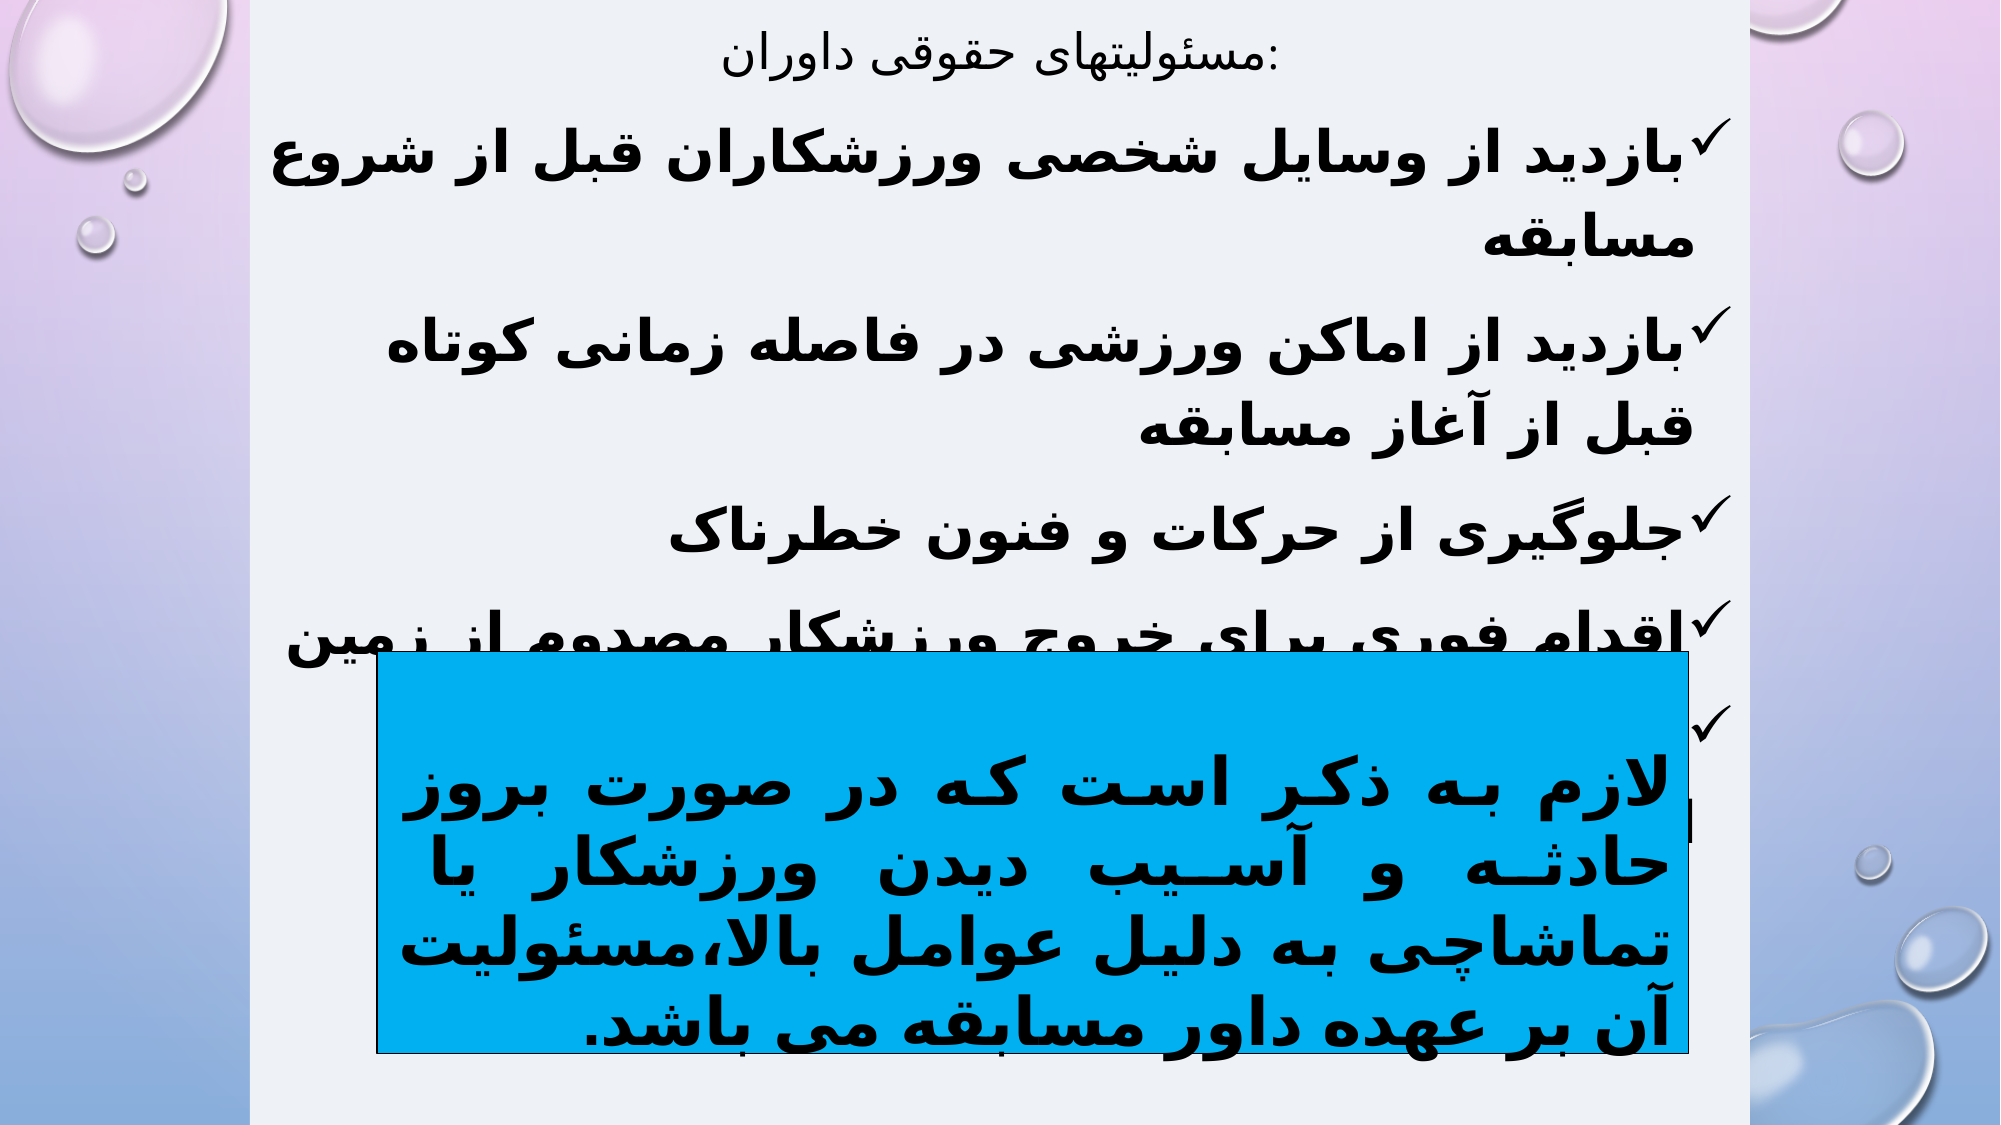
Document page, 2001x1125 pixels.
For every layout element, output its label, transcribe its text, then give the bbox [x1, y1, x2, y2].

picture [1750, 0, 2000, 1125]
list مسئولیتهای حقوقی داوران: بازدید از وسایل شخصی ورزشکاران قبل از شروع مسابقه بازدید از اماکن ورزشی در فاصله زمانی کوتاه قبل از آغاز مسابقه جلوگیری از حرکات و فنون خطرناک اقدام فوری برای خروج ورزشکار مصدوم از زمین تشخیص قابلیت برگزاری مسابقه در شرایط اضطراری. [249, 0, 1750, 1125]
text_box لازم به ذکر است که در صورت بروز حادثه و آسیب دیدن ورزشکار یا تماشاچی به دلیل عوامل بالا،مسئولیت آن بر عهده داور مسابقه می باشد. [377, 651, 1689, 1054]
picture [0, 0, 249, 1125]
